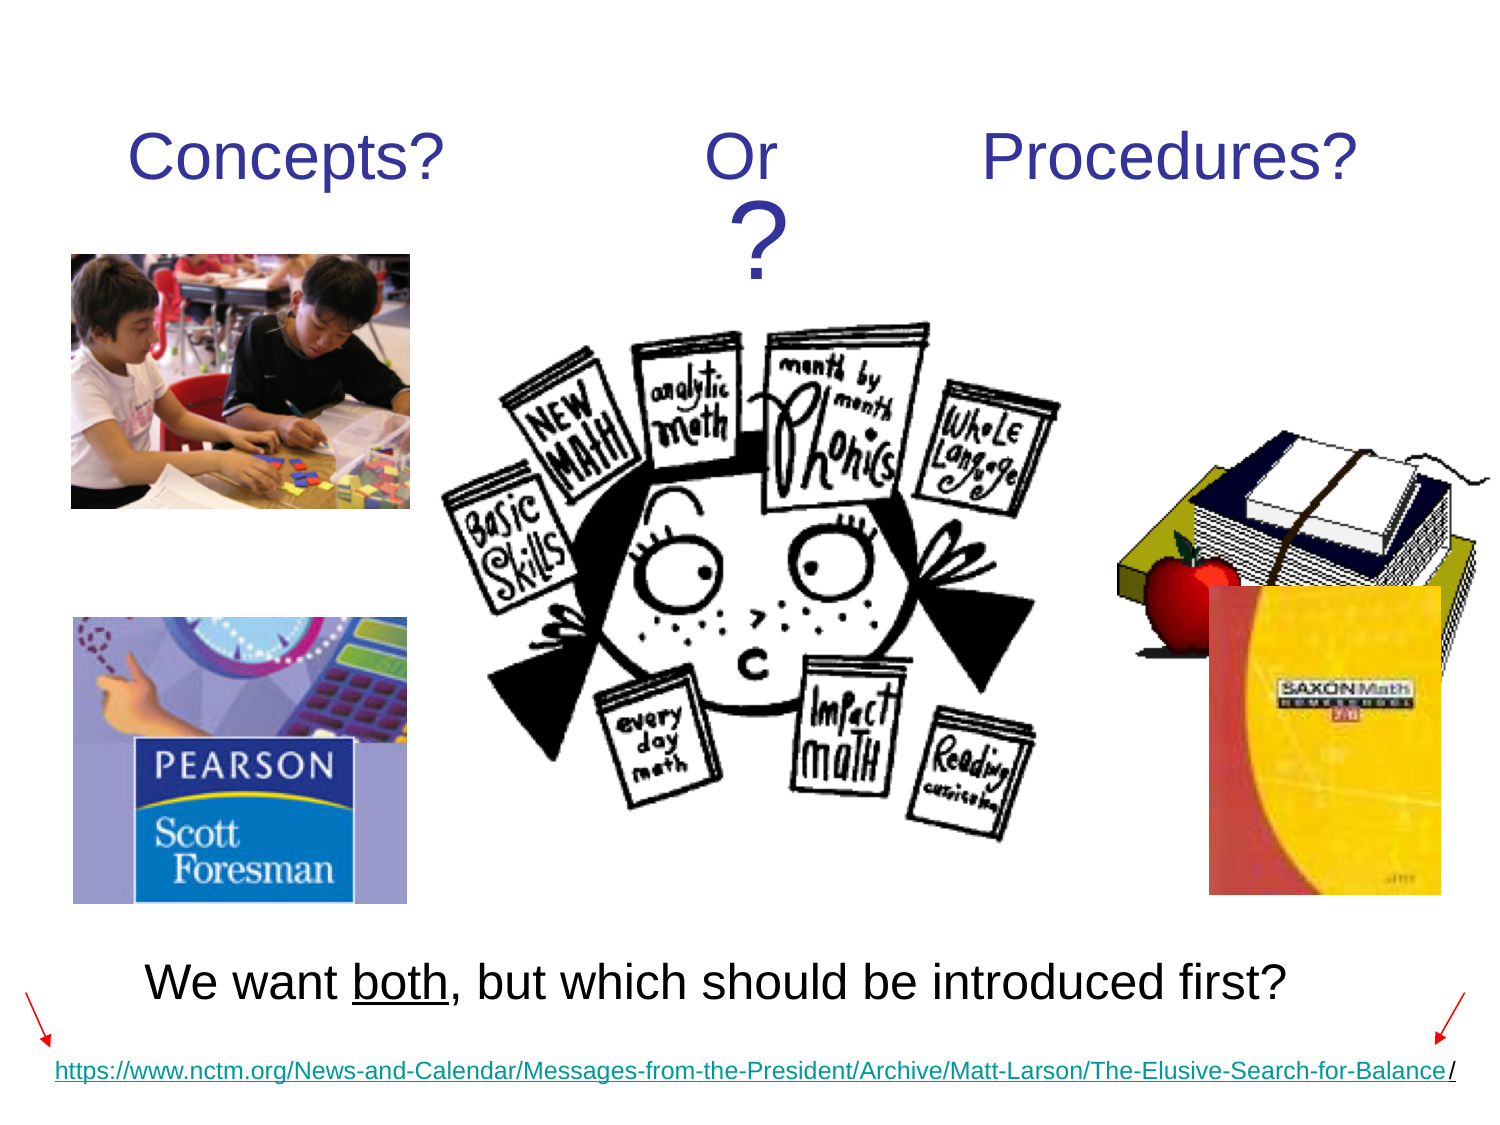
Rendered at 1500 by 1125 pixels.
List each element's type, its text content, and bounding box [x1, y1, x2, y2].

text_box We want both, but which should be introduced first? [129, 942, 1332, 1017]
list Concepts? Or Procedures? ? [112, 104, 1406, 779]
text_box https://www.nctm.org/News-and-Calendar/Messages-from-the-President/Archive/Matt-Larson/The-Elusive-Search-for-Balance/ [40, 1046, 1479, 1092]
picture [71, 254, 410, 510]
picture [1117, 418, 1500, 895]
picture [73, 617, 407, 904]
picture [437, 318, 1063, 849]
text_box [1434, 992, 1465, 1046]
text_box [25, 992, 51, 1048]
